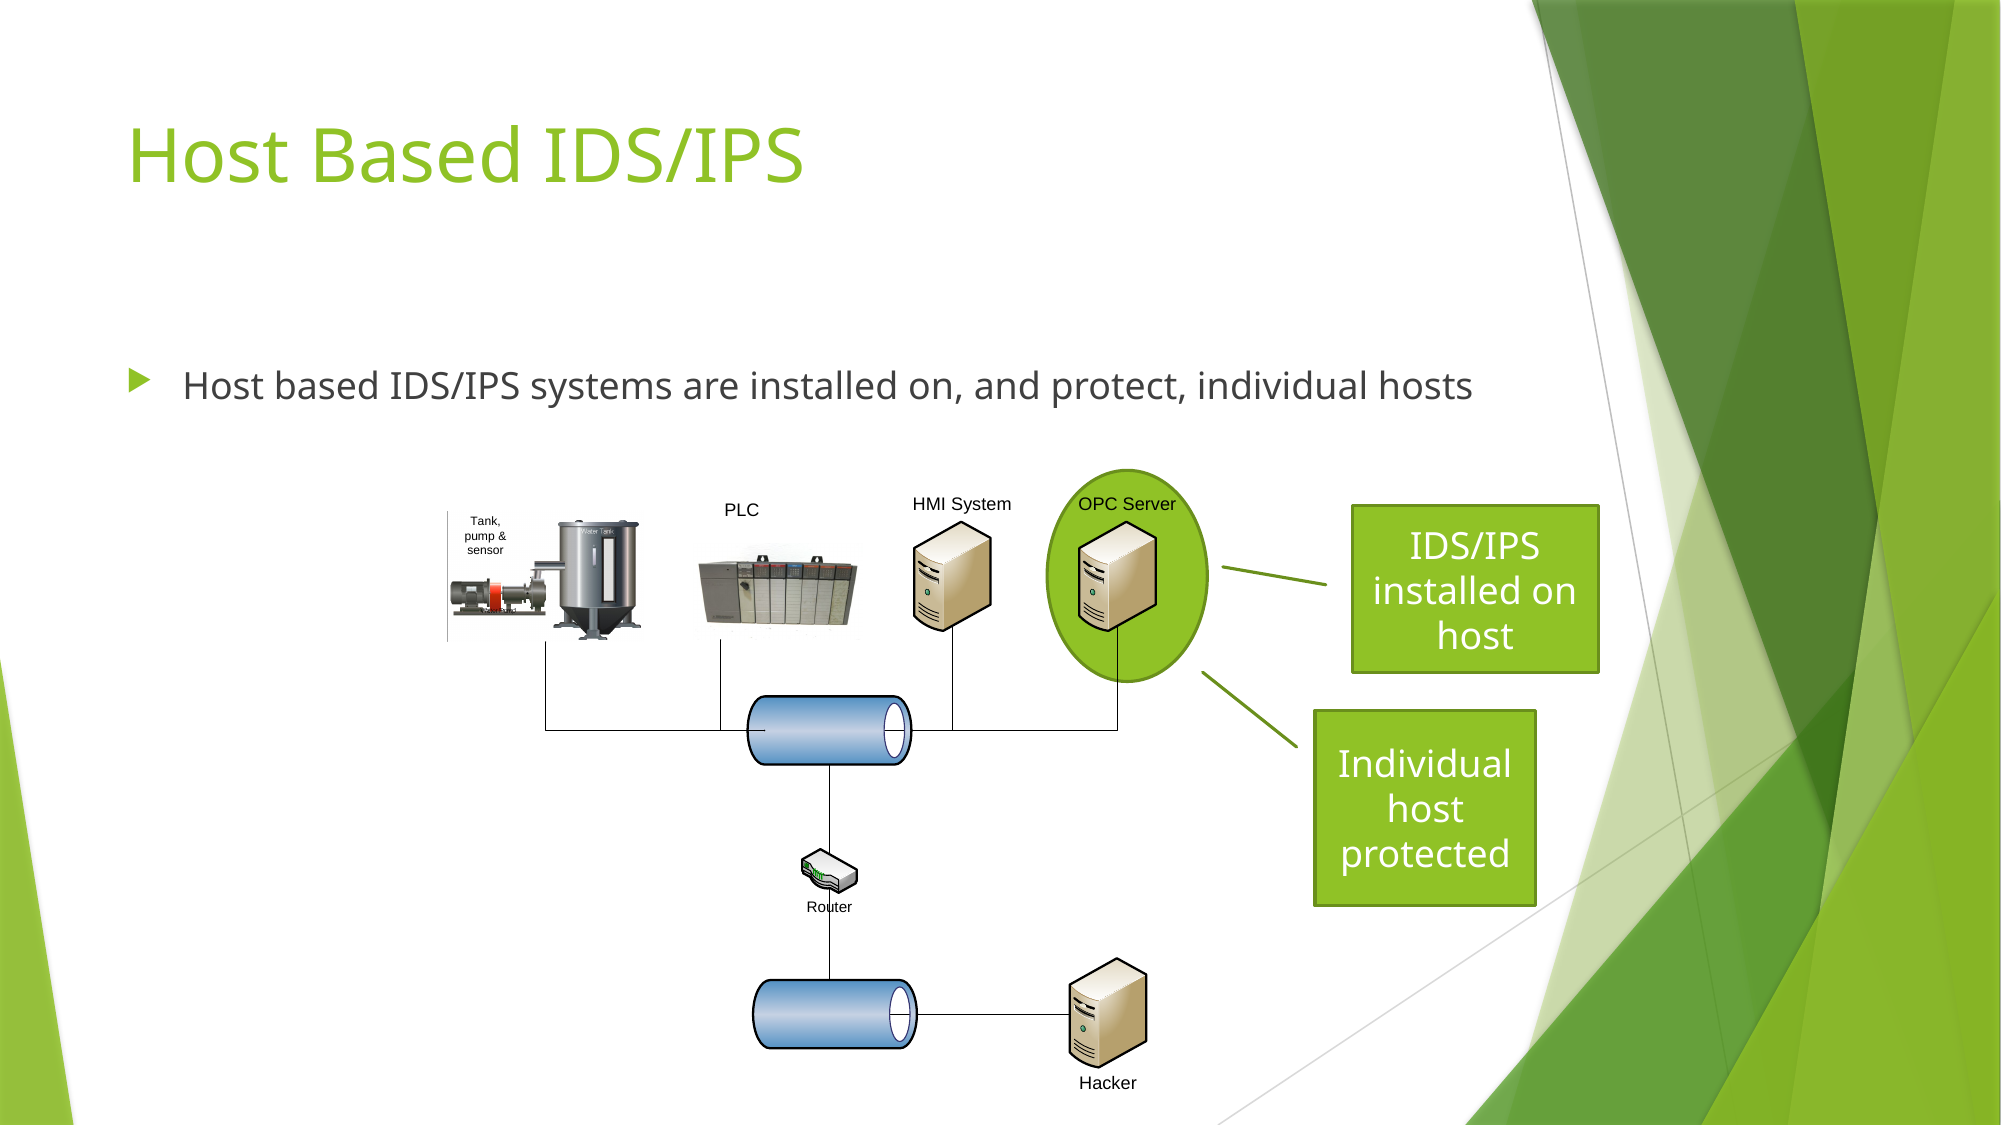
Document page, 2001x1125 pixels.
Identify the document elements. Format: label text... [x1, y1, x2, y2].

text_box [1046, 469, 1599, 682]
title Host Based IDS/IPS [111, 99, 1522, 317]
list Host based IDS/IPS systems are installed on, and protect, individual hosts [111, 354, 1522, 992]
text_box Individual host protected [1313, 709, 1537, 907]
text_box Individual host protected [1223, 691, 1298, 749]
picture [445, 488, 1179, 1098]
